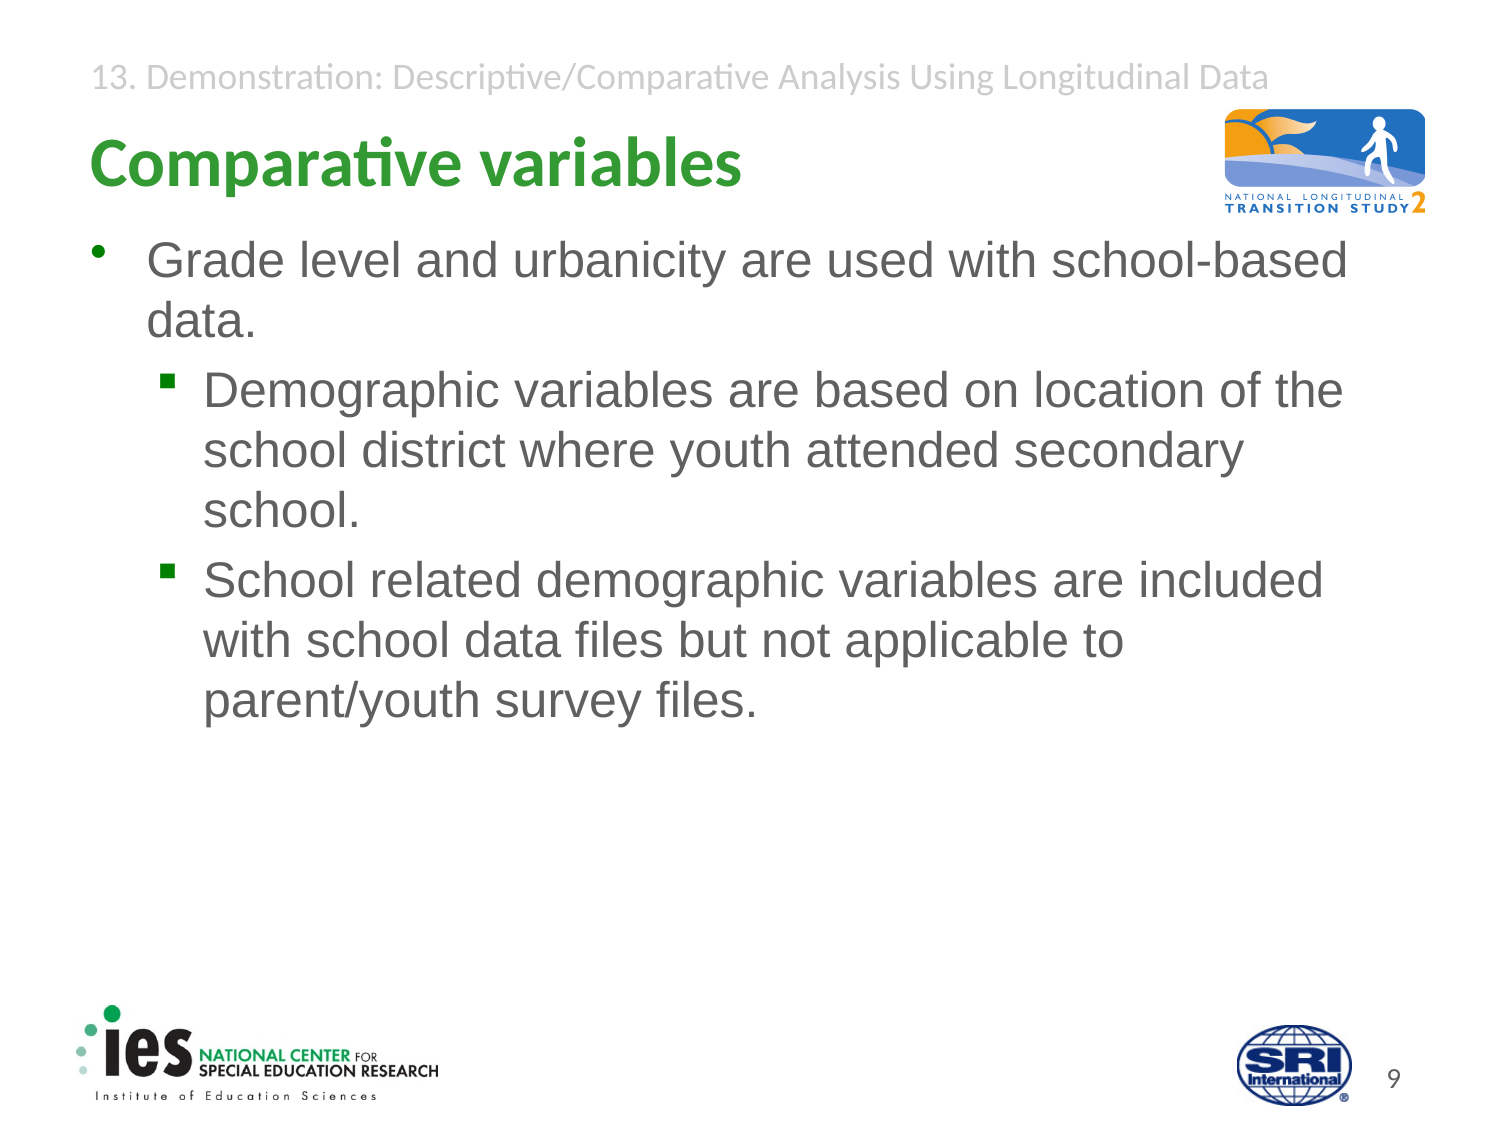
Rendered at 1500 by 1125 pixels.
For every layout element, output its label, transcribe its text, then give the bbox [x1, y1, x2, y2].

slide_number 8 [1312, 1051, 1417, 1125]
title Comparative variables [74, 90, 1426, 219]
picture [76, 1005, 438, 1100]
picture [1237, 1025, 1352, 1106]
list Grade level and urbanicity are used with school-based data. Demographic variables are based on location of the school district where youth attended secondary school. School related demographic variables are included with school data files but not applicable to parent/youth survey files. [74, 219, 1426, 963]
